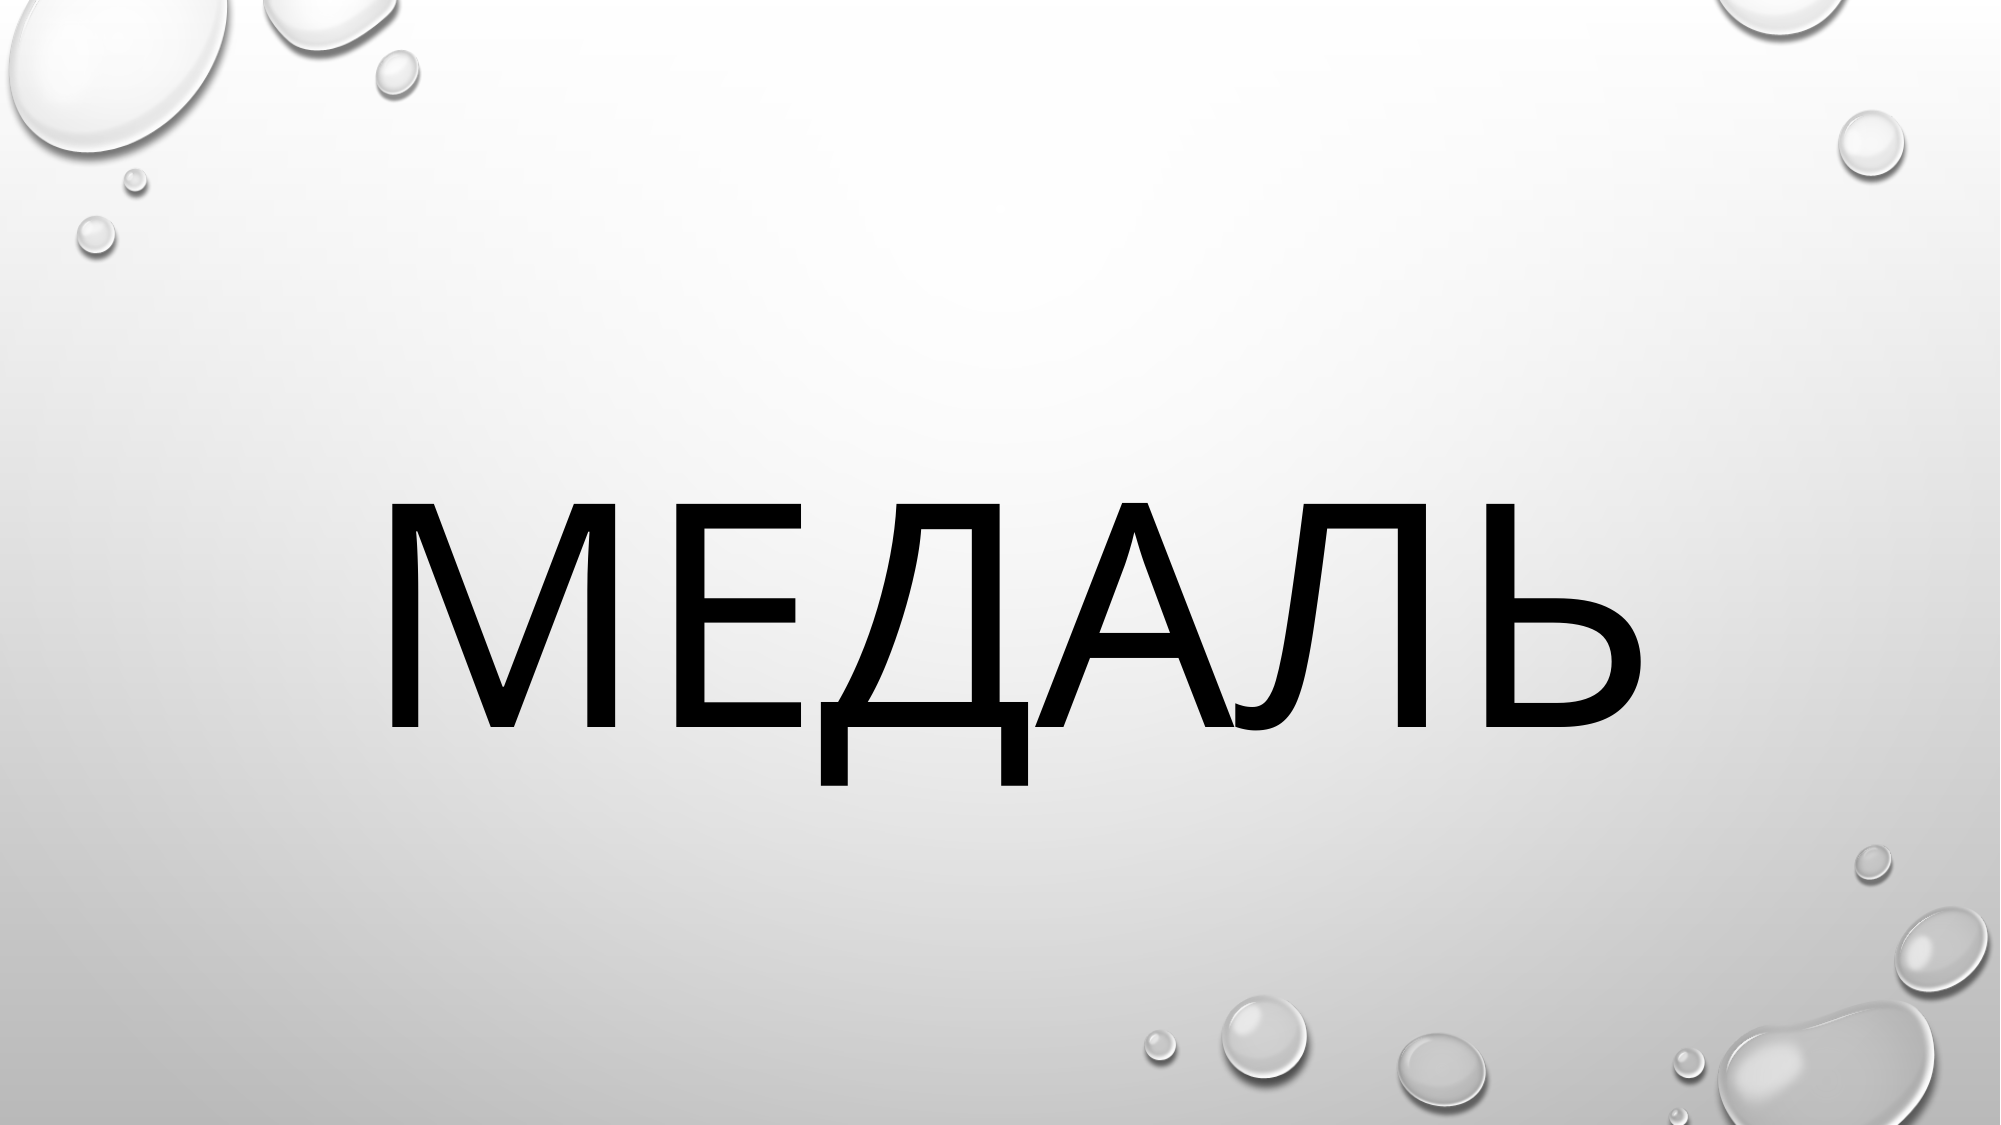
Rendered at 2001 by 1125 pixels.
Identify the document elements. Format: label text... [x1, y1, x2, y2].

title медаль [149, 135, 1871, 803]
picture [0, 0, 2000, 1125]
